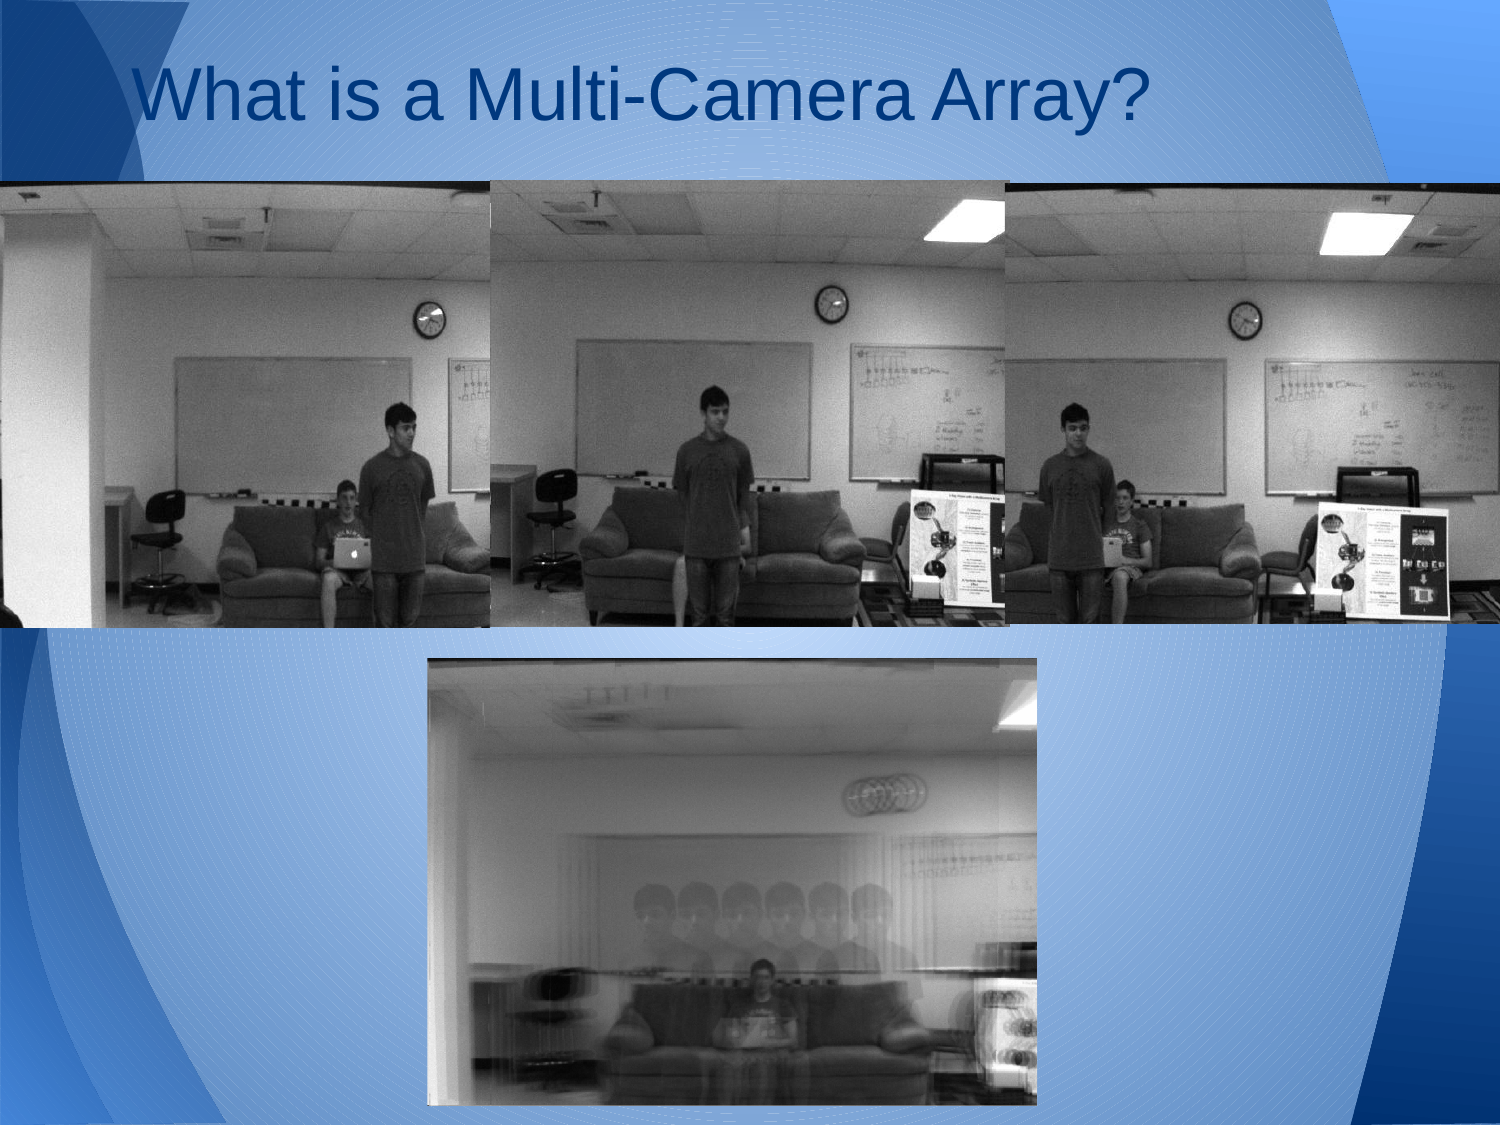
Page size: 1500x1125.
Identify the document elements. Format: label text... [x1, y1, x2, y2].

text_box [427, 658, 1038, 1106]
title What is a Multi-Camera Array? [75, 38, 1425, 151]
text_box [490, 180, 1010, 627]
text_box [1004, 183, 1500, 624]
text_box [0, 181, 491, 628]
